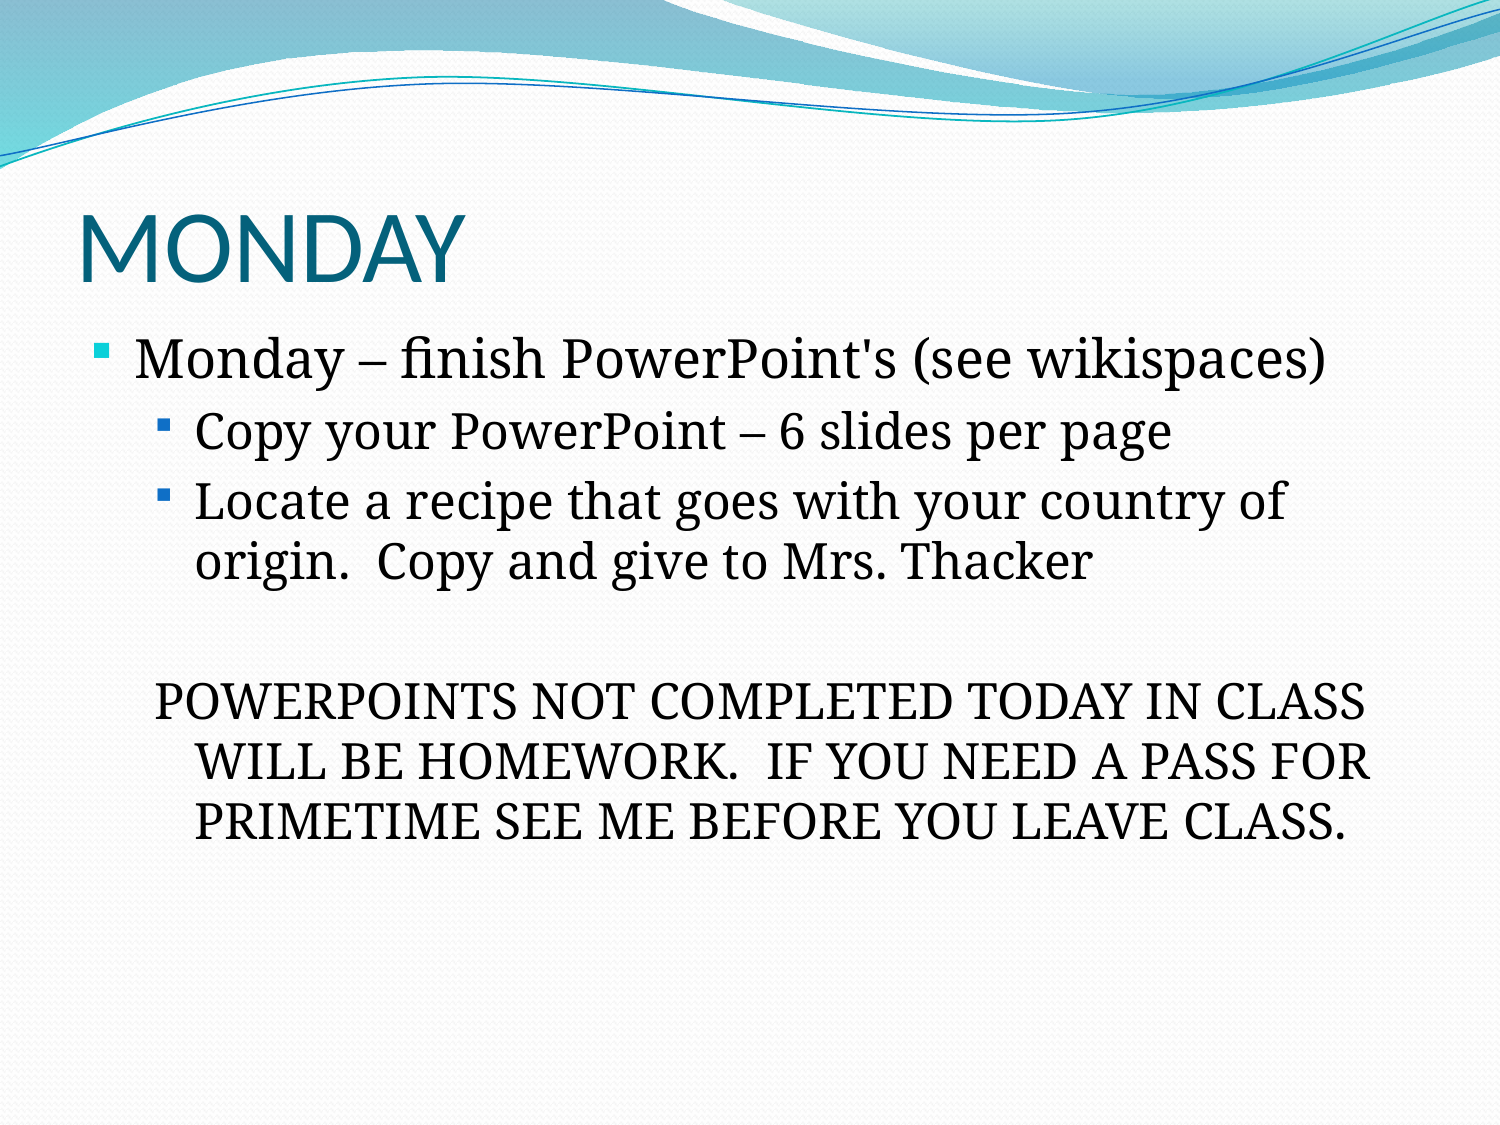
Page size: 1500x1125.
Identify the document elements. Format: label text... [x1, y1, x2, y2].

title MONDAY [75, 115, 1425, 303]
list Monday – finish PowerPoint's (see wikispaces) Copy your PowerPoint – 6 slides per page Locate a recipe that goes with your country of origin. Copy and give to Mrs. Thacker POWERPOINTS NOT COMPLETED TODAY IN CLASS WILL BE HOMEWORK. IF YOU NEED A PASS FOR PRIMETIME SEE ME BEFORE YOU LEAVE CLASS. [75, 317, 1425, 1038]
